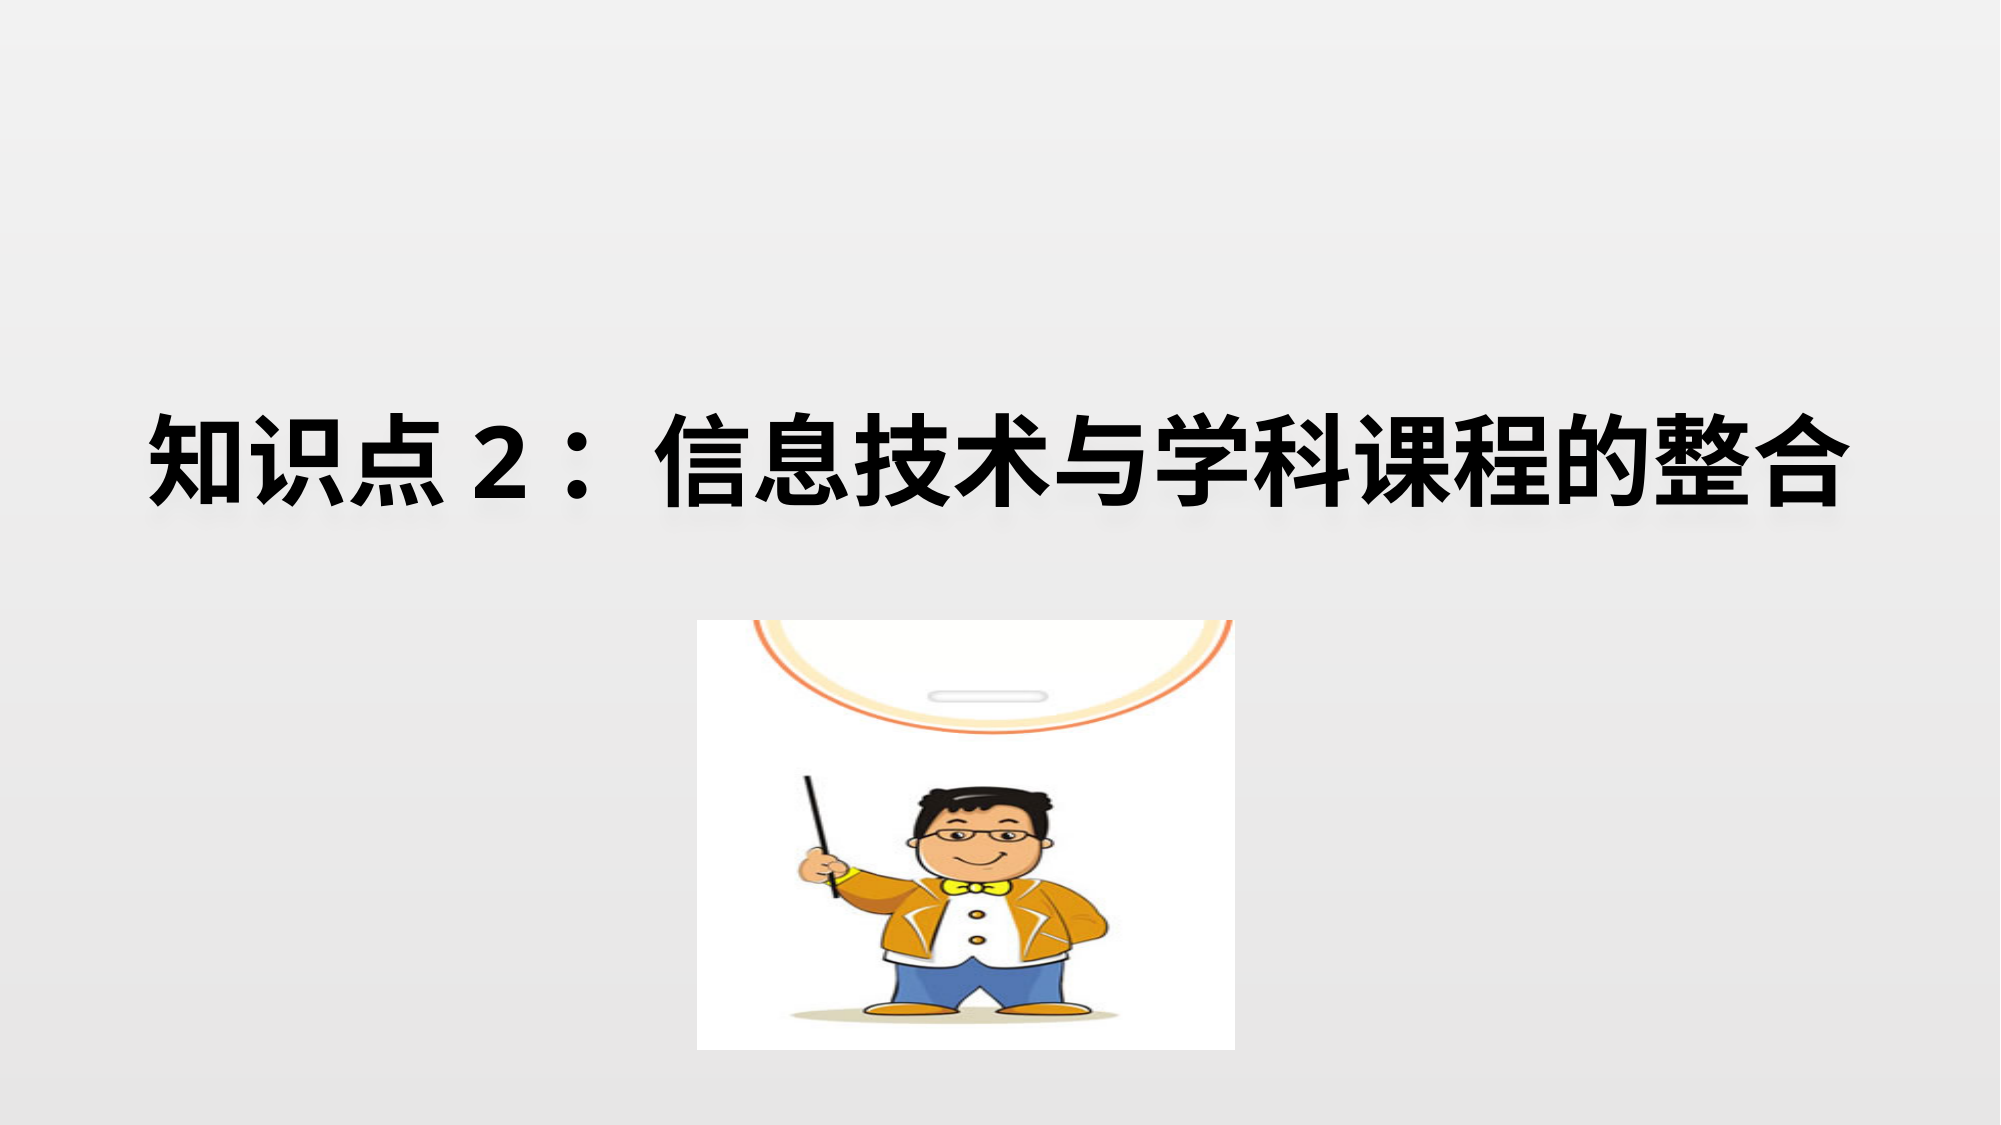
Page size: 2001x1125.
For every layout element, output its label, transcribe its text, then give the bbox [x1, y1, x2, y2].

title 知识点2：信息技术与学科课程的整合 [54, 312, 1946, 621]
picture [697, 620, 1235, 1050]
